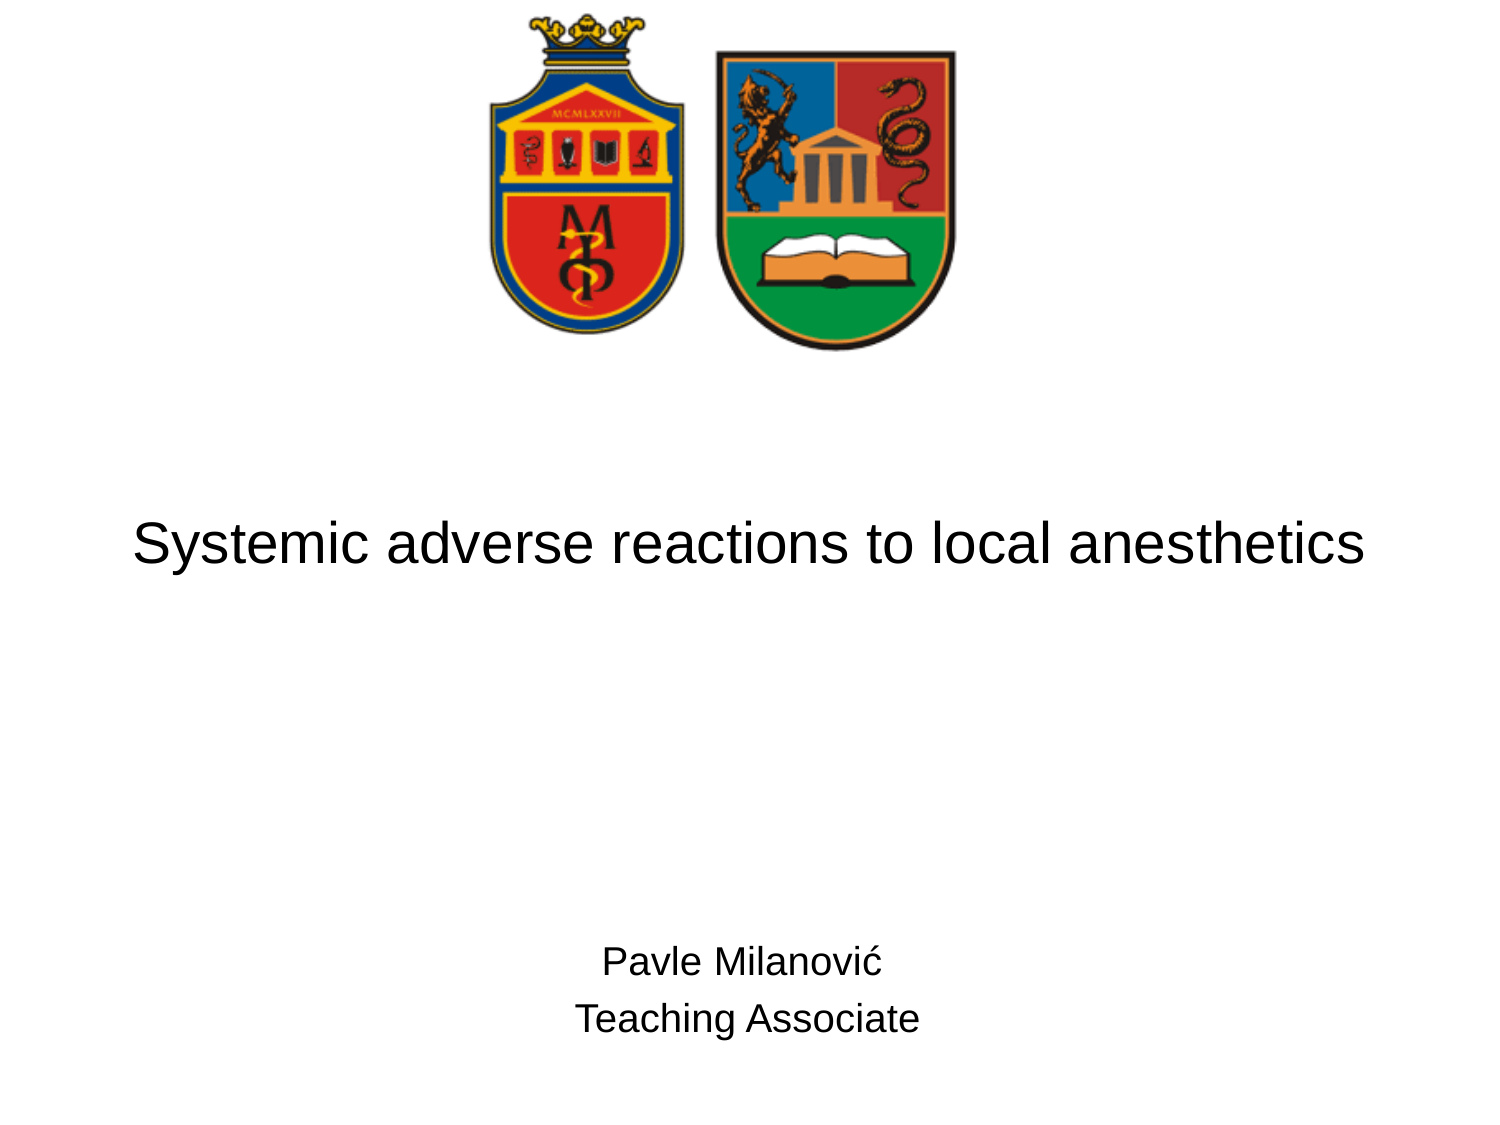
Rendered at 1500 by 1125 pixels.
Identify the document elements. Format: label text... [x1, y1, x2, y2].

picture [468, 0, 973, 361]
subtitle Pavle Milanović Teaching Associate [222, 761, 1273, 1050]
title Systemic adverse reactions to local anesthetics [112, 349, 1388, 591]
